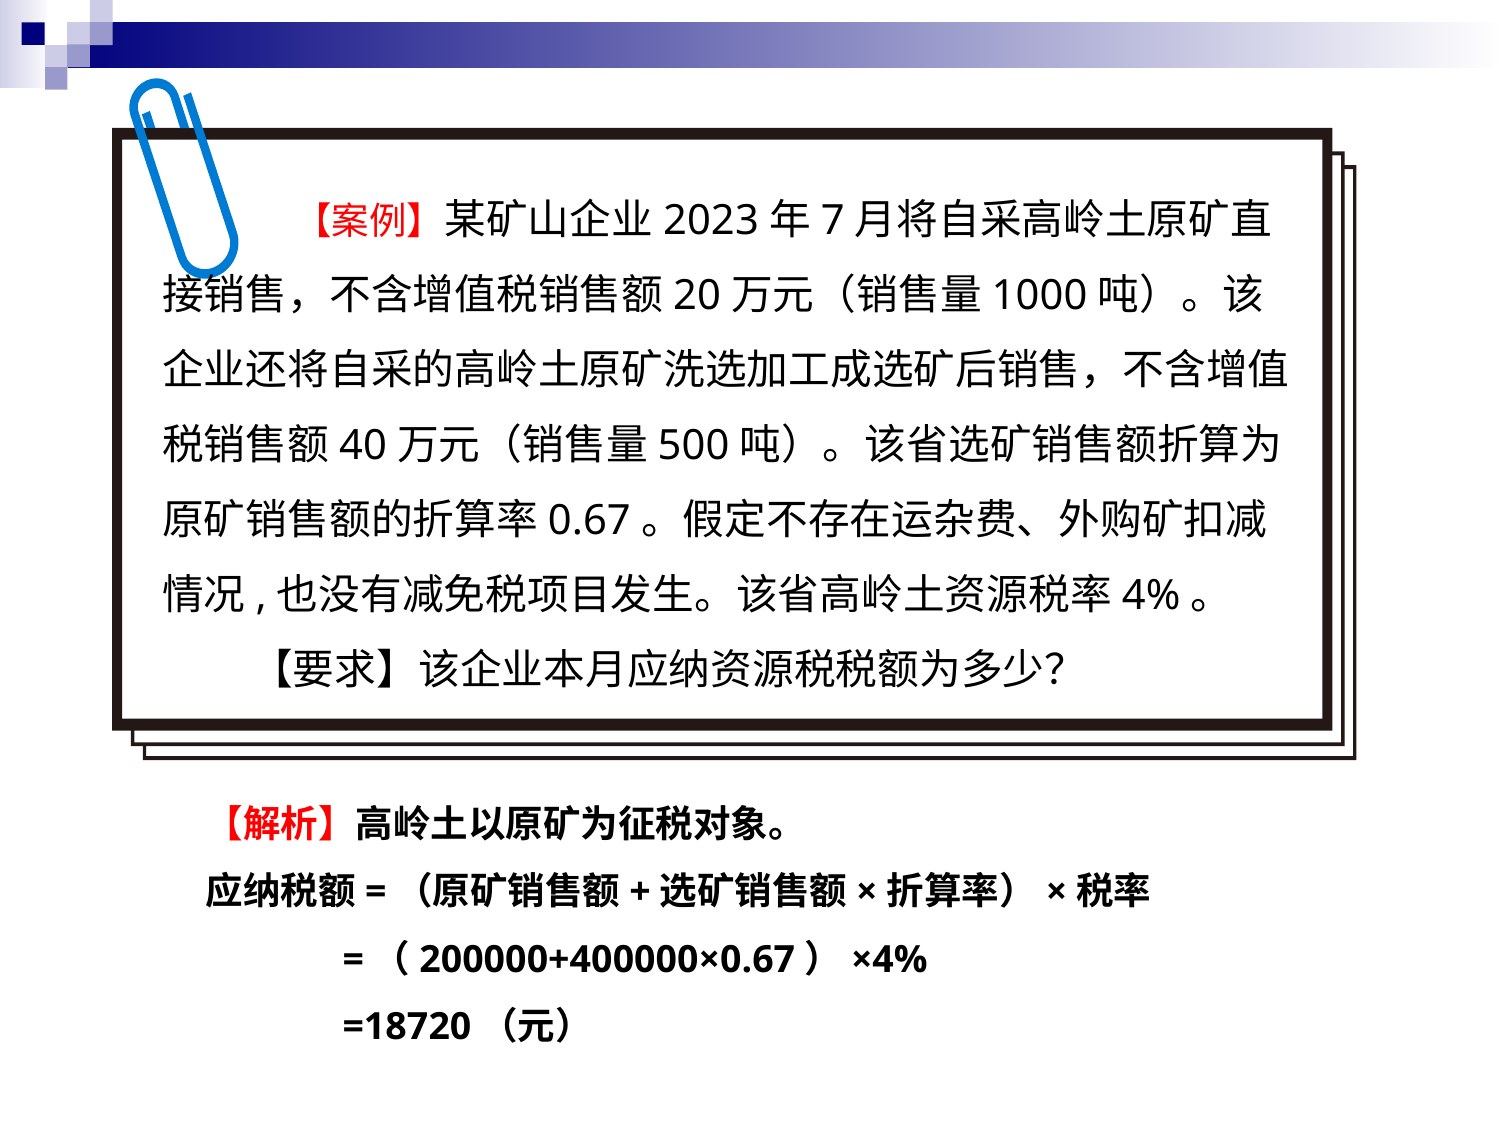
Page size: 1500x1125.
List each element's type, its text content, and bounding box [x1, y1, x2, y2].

text_box 【解析】高岭土以原矿为征税对象。 应纳税额=（原矿销售额+选矿销售额×折算率）×税率 =（200000+400000×0.67）×4% =18720（元） [102, 769, 1373, 1055]
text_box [111, 78, 1359, 760]
